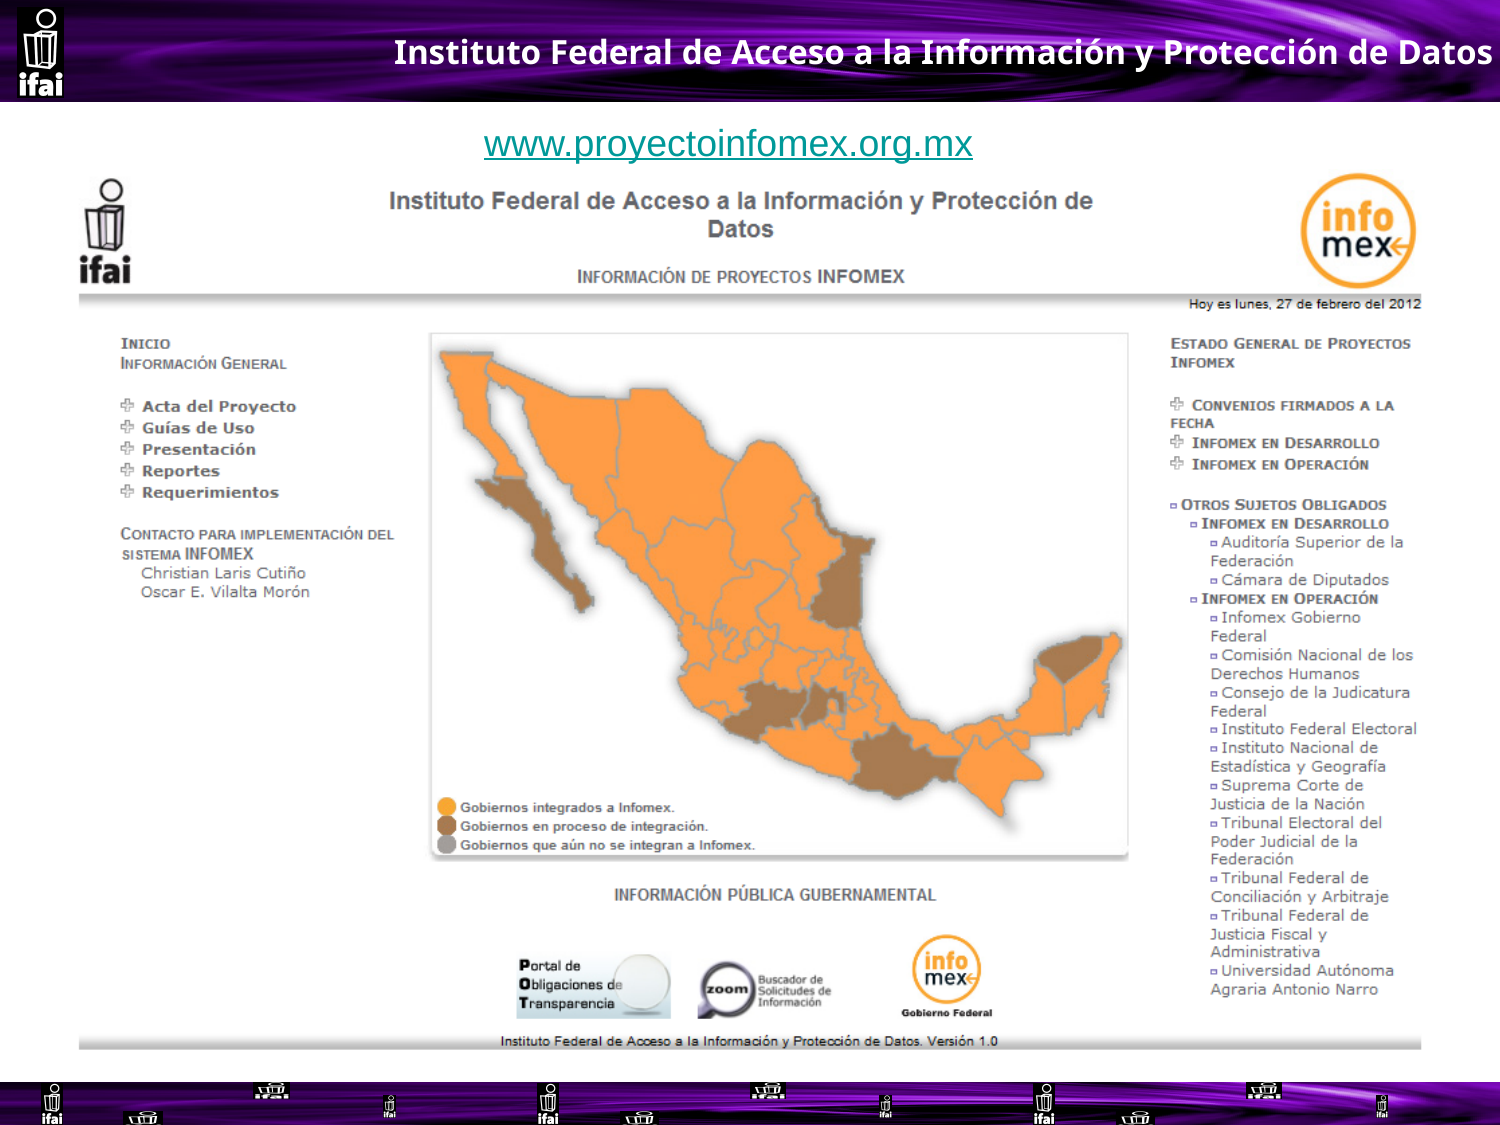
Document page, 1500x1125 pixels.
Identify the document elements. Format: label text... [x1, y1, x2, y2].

picture [61, 169, 1431, 1059]
text_box www.proyectoinfomex.org.mx [469, 111, 989, 168]
picture [0, 0, 1500, 102]
picture [0, 1082, 1500, 1125]
